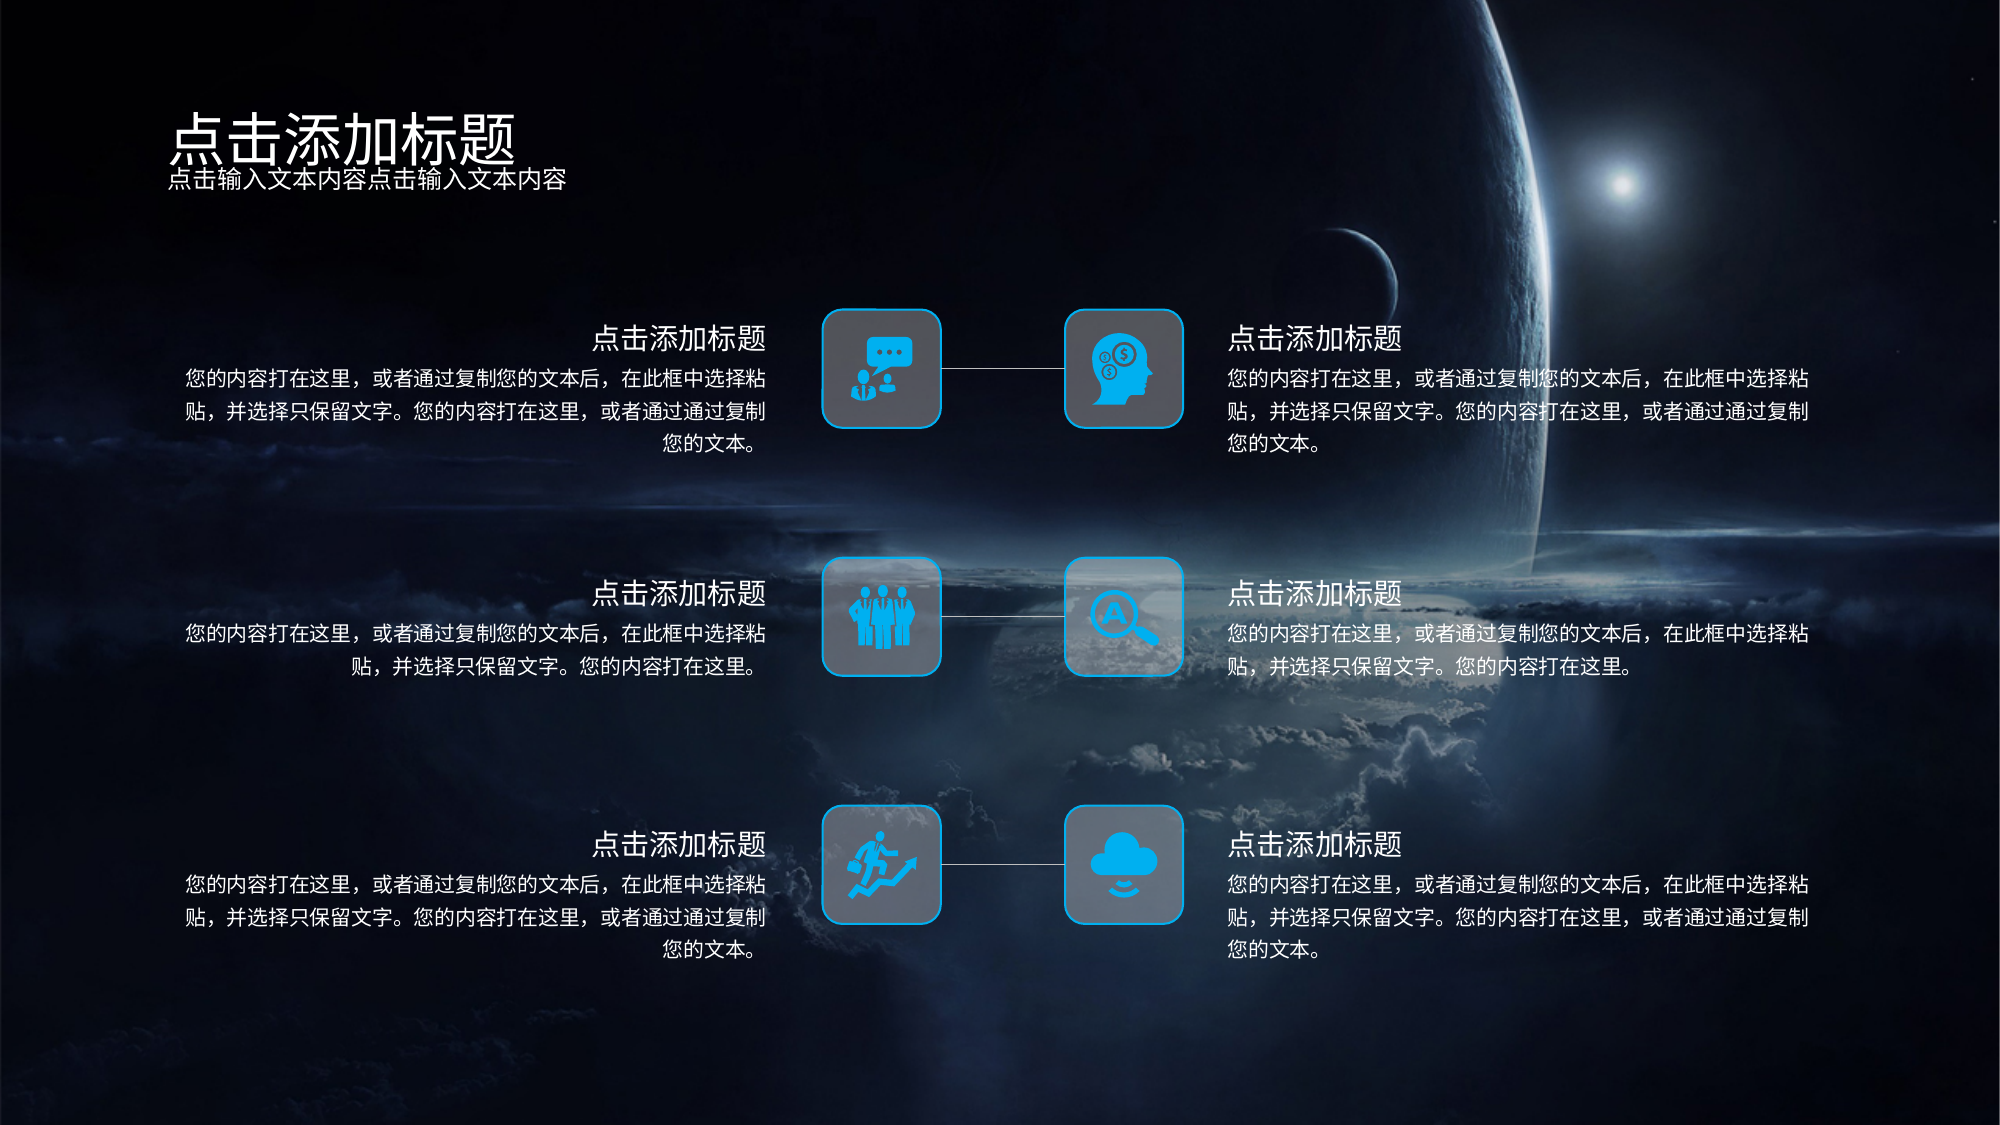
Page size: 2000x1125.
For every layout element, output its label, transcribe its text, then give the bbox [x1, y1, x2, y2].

text_box 点击添加标题 [1212, 808, 1699, 857]
picture [0, 0, 2000, 1125]
text_box [1062, 555, 1186, 678]
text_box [1087, 587, 1161, 647]
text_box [1090, 831, 1158, 898]
text_box 点击添加标题 [1212, 302, 1699, 351]
text_box 点击添加标题 [295, 302, 782, 351]
text_box [1092, 333, 1153, 405]
text_box 点击添加标题 [152, 60, 532, 155]
text_box [1062, 803, 1186, 927]
text_box 您的内容打在这里，或者通过复制您的文本后，在此框中选择粘贴，并选择只保留文字。您的内容打在这里。 [1212, 606, 1827, 686]
text_box 点击添加标题 [295, 557, 782, 606]
text_box 点击添加标题 [295, 808, 782, 857]
text_box [1062, 307, 1186, 430]
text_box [850, 336, 913, 401]
text_box 您的内容打在这里，或者通过复制您的文本后，在此框中选择粘贴，并选择只保留文字。您的内容打在这里，或者通过通过复制您的文本。 [167, 857, 782, 970]
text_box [846, 830, 917, 900]
text_box [820, 803, 943, 927]
text_box 您的内容打在这里，或者通过复制您的文本后，在此框中选择粘贴，并选择只保留文字。您的内容打在这里，或者通过通过复制您的文本。 [1212, 351, 1827, 463]
text_box 您的内容打在这里，或者通过复制您的文本后，在此框中选择粘贴，并选择只保留文字。您的内容打在这里，或者通过通过复制您的文本。 [167, 351, 782, 463]
text_box 点击输入文本内容点击输入文本内容 [152, 155, 583, 201]
text_box [820, 555, 943, 678]
text_box 点击添加标题 [1212, 557, 1699, 606]
text_box [820, 307, 943, 430]
text_box 您的内容打在这里，或者通过复制您的文本后，在此框中选择粘贴，并选择只保留文字。您的内容打在这里，或者通过通过复制您的文本。 [1212, 857, 1827, 970]
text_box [848, 584, 916, 649]
text_box 您的内容打在这里，或者通过复制您的文本后，在此框中选择粘贴，并选择只保留文字。您的内容打在这里。 [167, 606, 782, 686]
